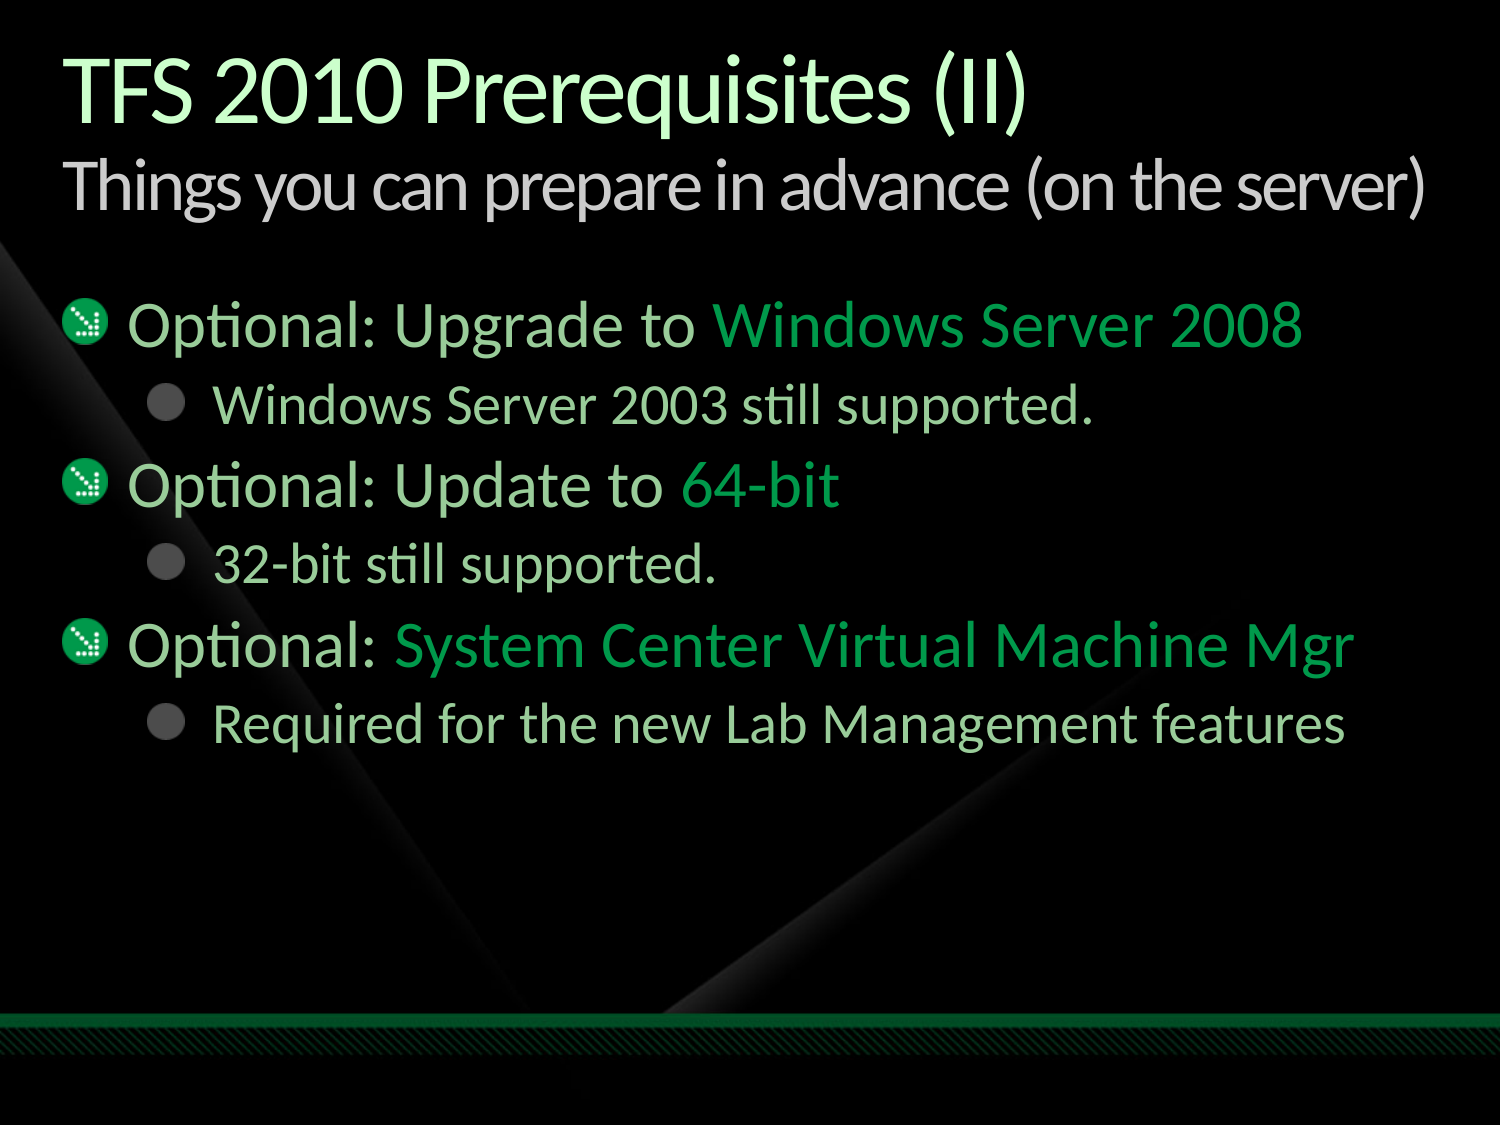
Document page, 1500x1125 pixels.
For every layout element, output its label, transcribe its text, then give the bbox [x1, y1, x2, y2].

list Optional: Upgrade to Windows Server 2008 Windows Server 2003 still supported. Optional: Update to 64-bit 32-bit still supported. Optional: System Center Virtual Machine Mgr Required for the new Lab Management features [62, 231, 1438, 980]
title TFS 2010 Prerequisites (II) Things you can prepare in advance (on the server) [62, 37, 1438, 229]
picture [0, 0, 1500, 1125]
